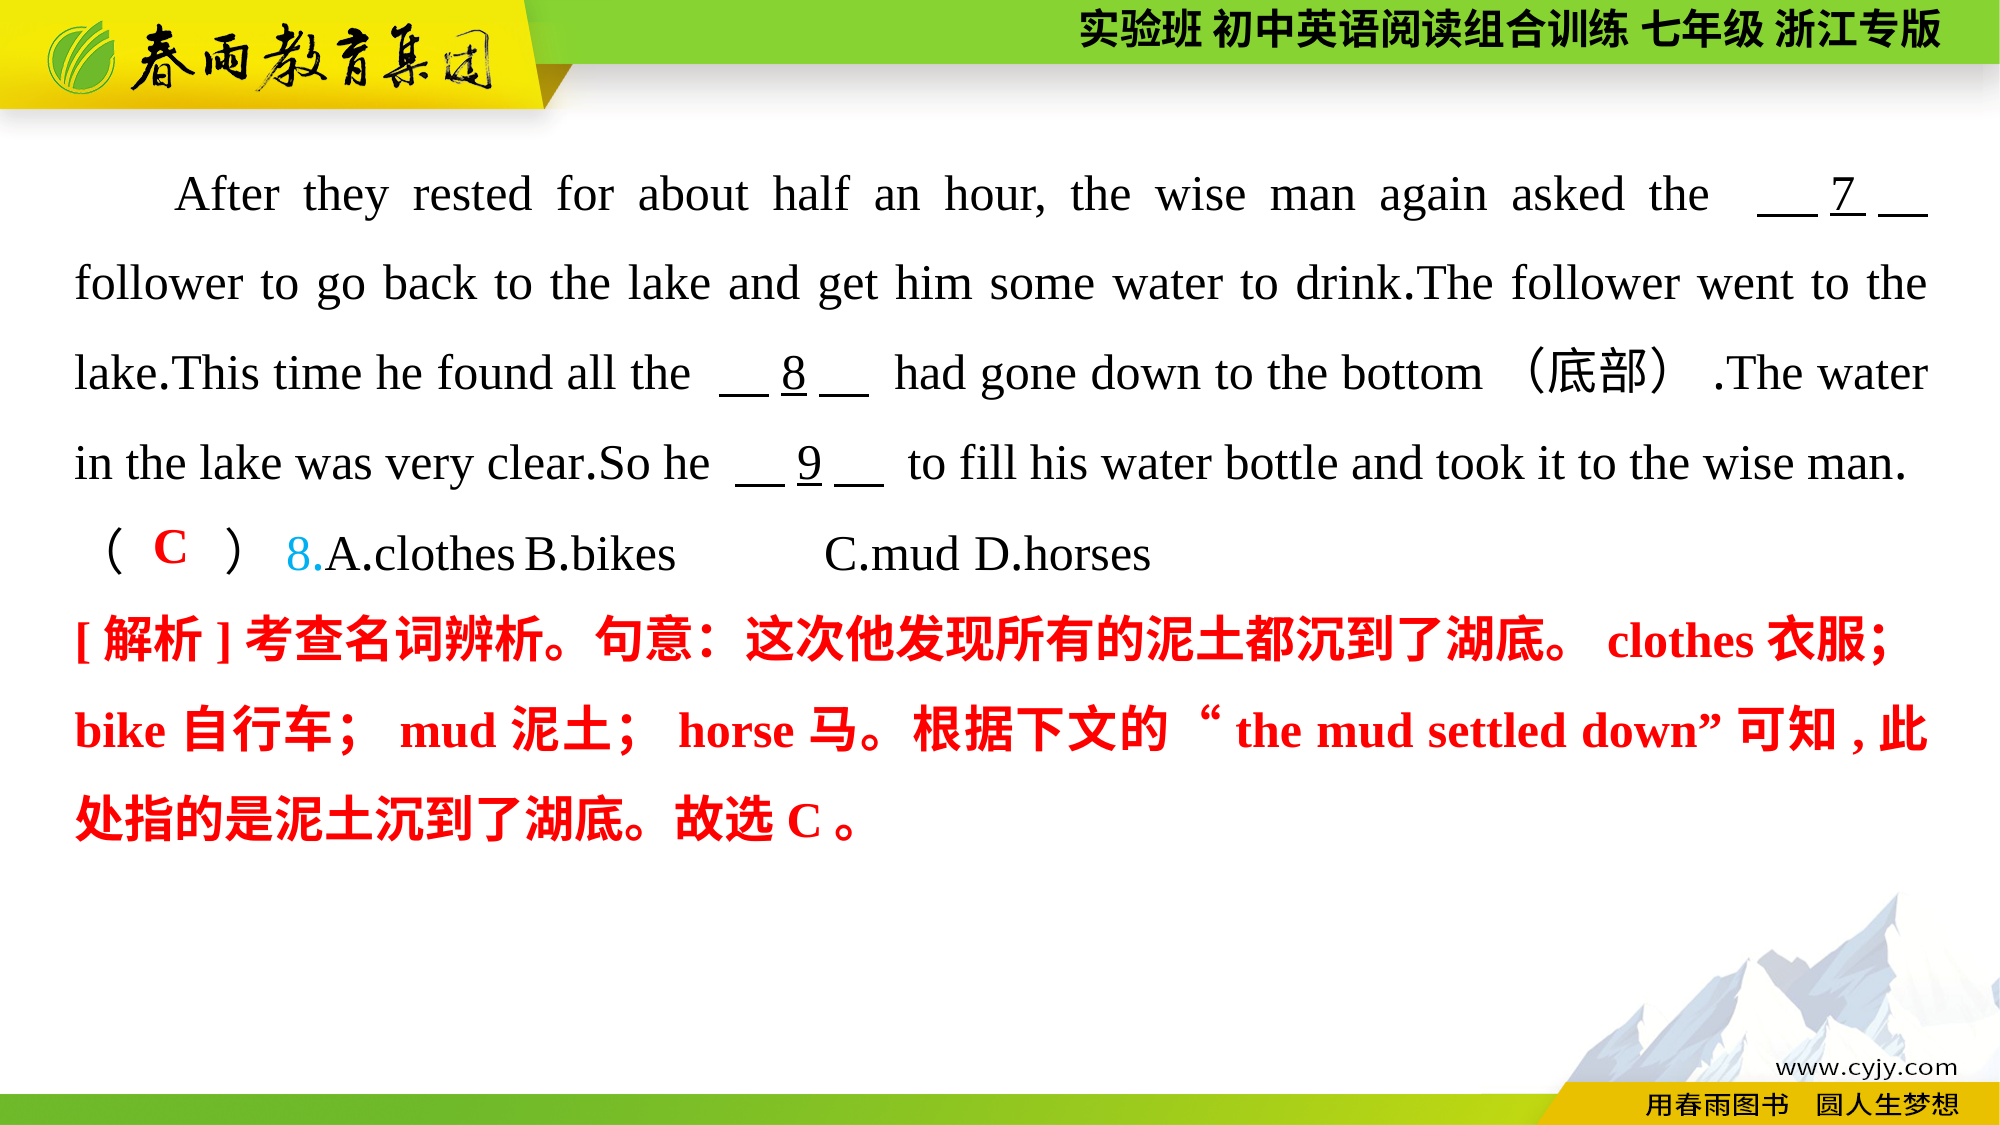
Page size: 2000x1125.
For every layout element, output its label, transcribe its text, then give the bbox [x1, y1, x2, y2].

picture [0, 0, 2000, 1125]
text_box [解析]考查名词辨析。句意：这次他发现所有的泥土都沉到了湖底。clothes衣服；bike自行车；mud泥土；horse马。根据下文的“the mud settled down”可知,此处指的是泥土沉到了湖底。故选C。 [59, 569, 1944, 855]
text_box C [138, 506, 204, 569]
list After they rested for about half an hour, the wise man again asked the 7 follower to go back to the lake and get him some water to drink.The follower went to the lake.This time he found all the 8 had gone down to the bottom（底部）.The water in the lake was very clear.So he 9 to fill his water bottle and took it to the wise man. （ ）8.A.clothes B.bikes C.mud D.horses [59, 122, 1944, 569]
